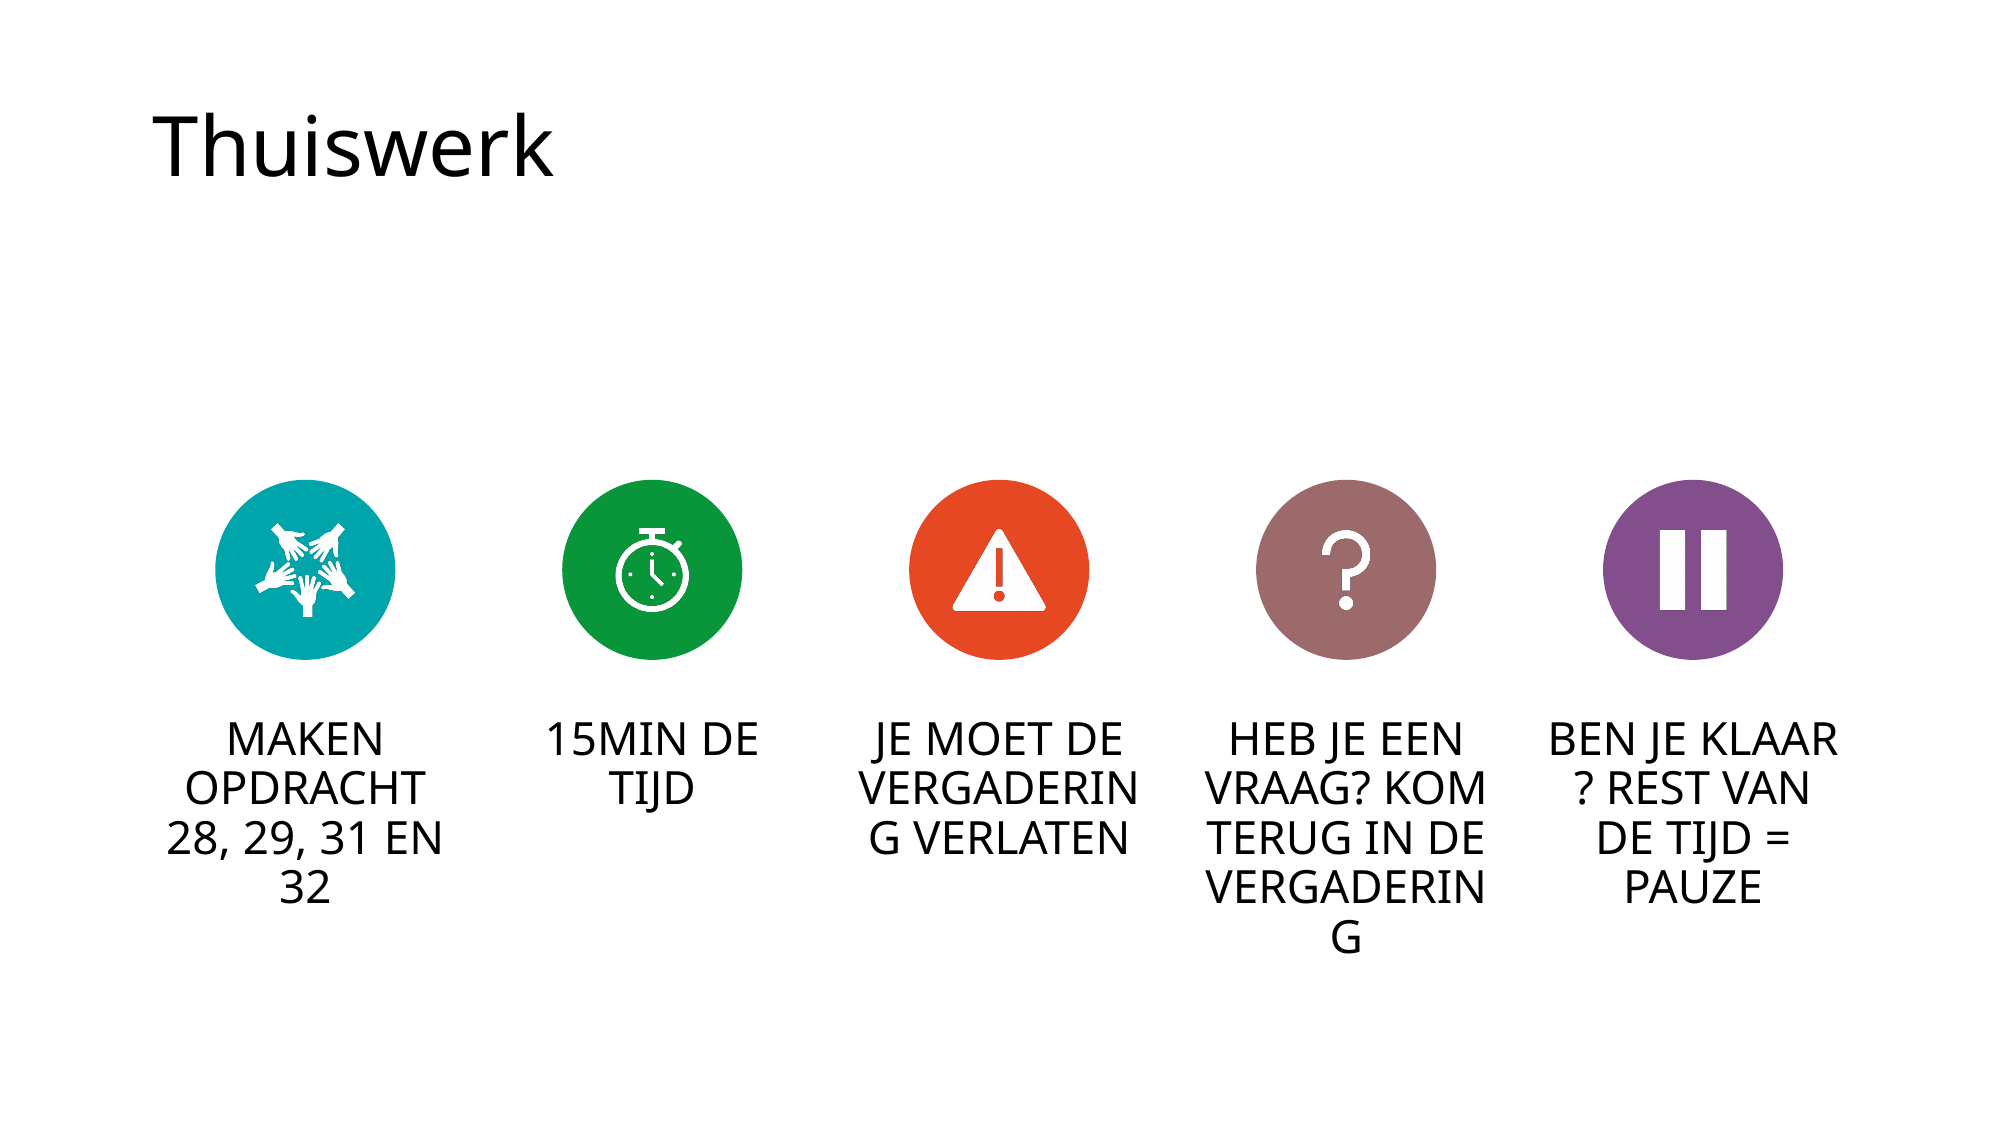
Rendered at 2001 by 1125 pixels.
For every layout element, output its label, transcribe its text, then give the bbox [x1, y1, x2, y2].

title Thuiswerk [138, 54, 1862, 232]
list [137, 284, 1861, 1029]
